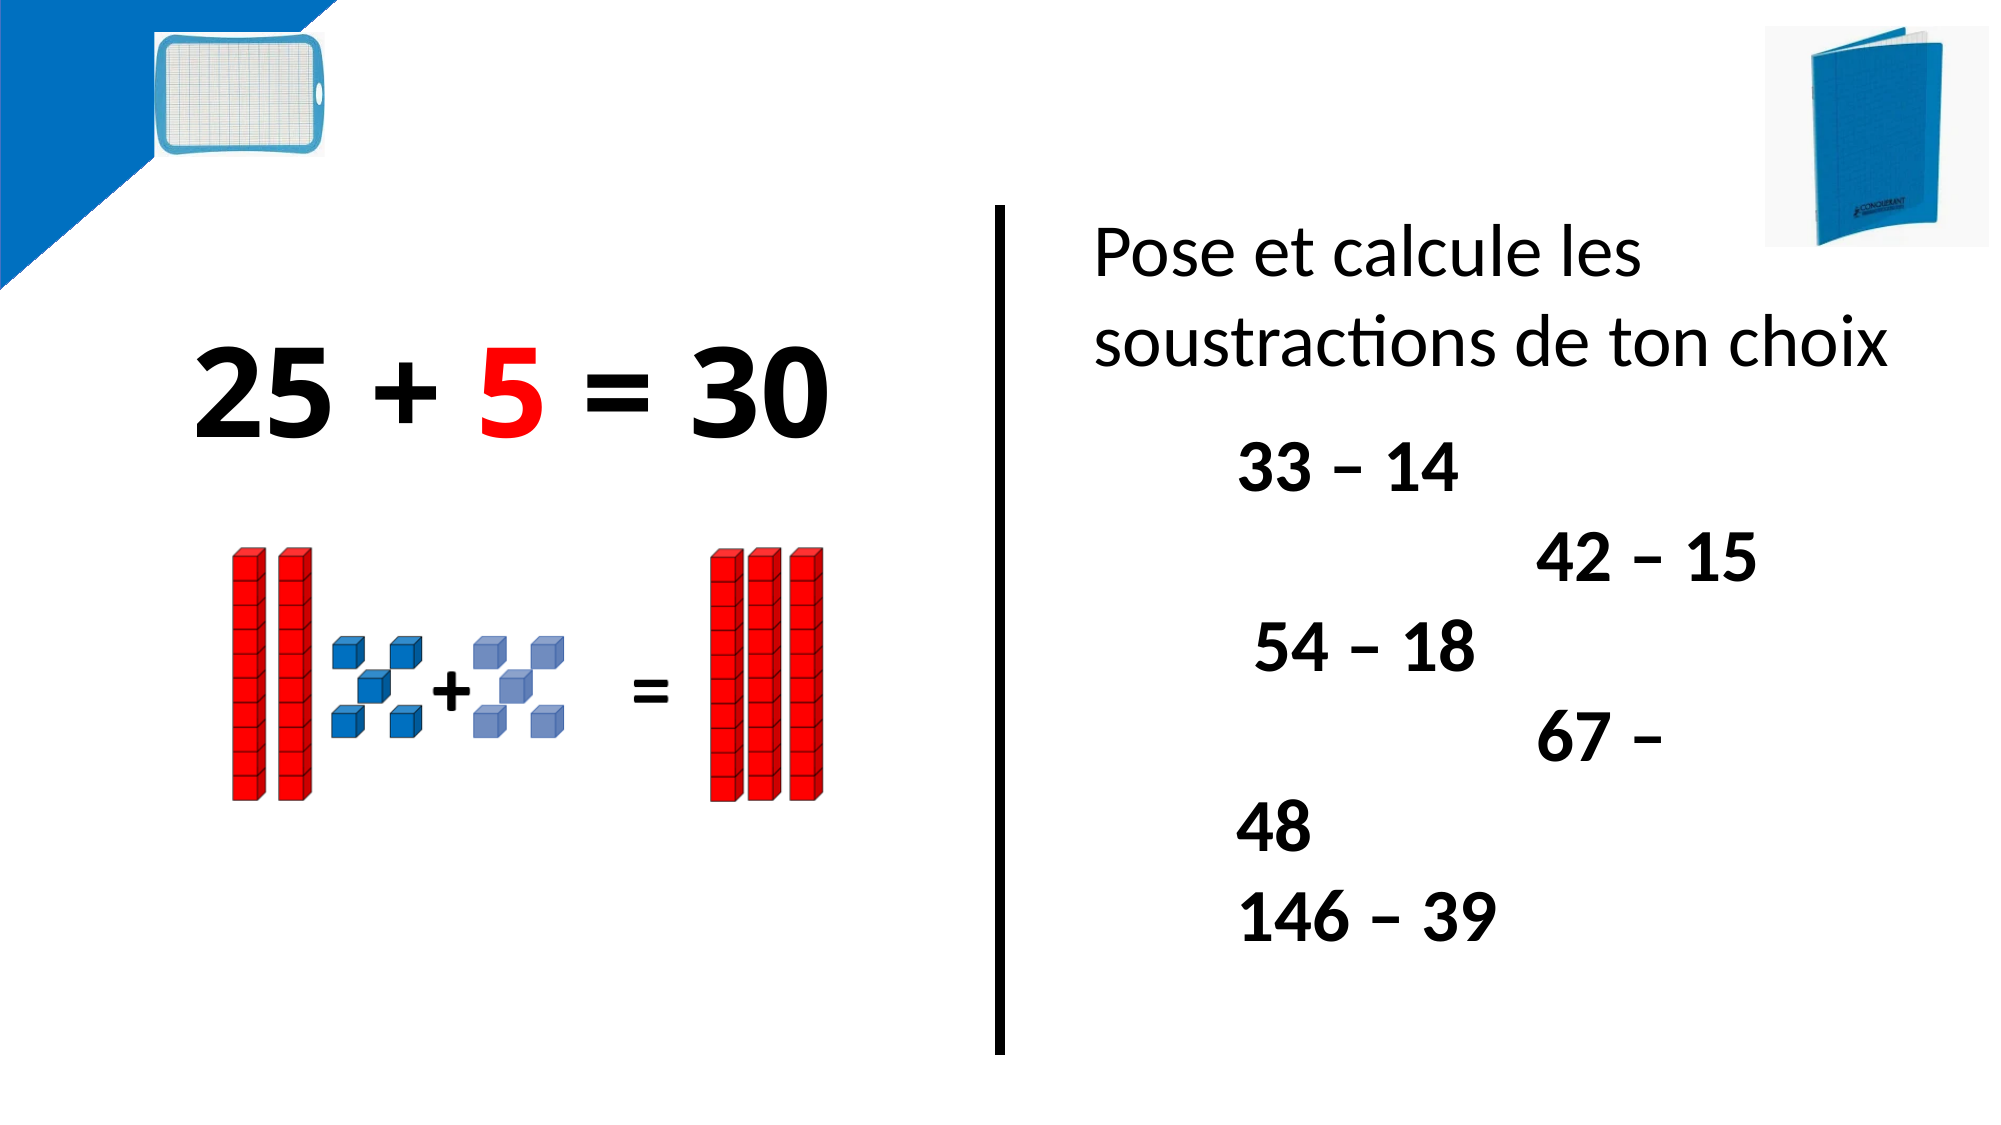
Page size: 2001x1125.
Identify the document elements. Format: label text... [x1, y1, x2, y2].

picture [1765, 26, 1989, 247]
text_box 33 – 14 42 – 15 54 – 18 67 – 48 146 – 39 [1221, 408, 1795, 964]
text_box Pose et calcule les soustractions de ton choix [1078, 193, 1935, 389]
picture [225, 540, 827, 808]
text_box 25 + 5 = 30 [110, 304, 915, 470]
picture [154, 32, 325, 157]
text_box [0, 0, 337, 290]
